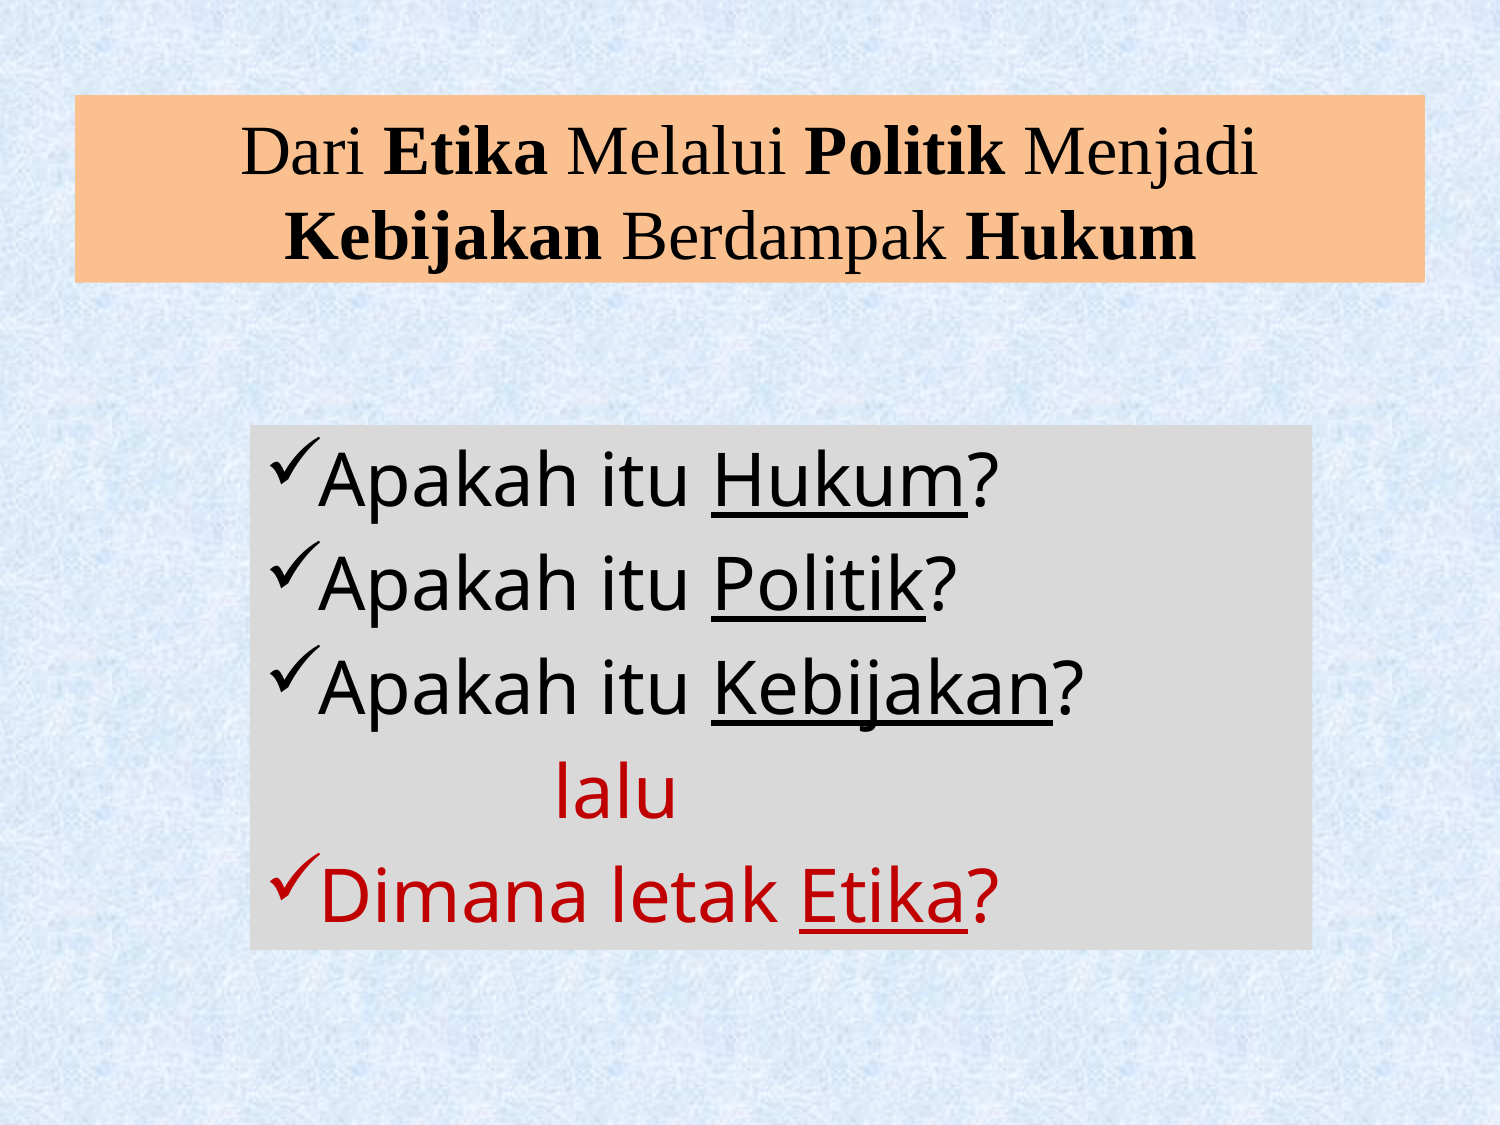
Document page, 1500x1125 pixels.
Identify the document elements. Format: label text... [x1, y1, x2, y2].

title Dari Etika Melalui Politik Menjadi Kebijakan Berdampak Hukum [75, 95, 1425, 283]
list Apakah itu Hukum? Apakah itu Politik? Apakah itu Kebijakan? lalu Dimana letak Etika? [249, 425, 1313, 950]
text_box Cont’d [0, 0, 1500, 1125]
